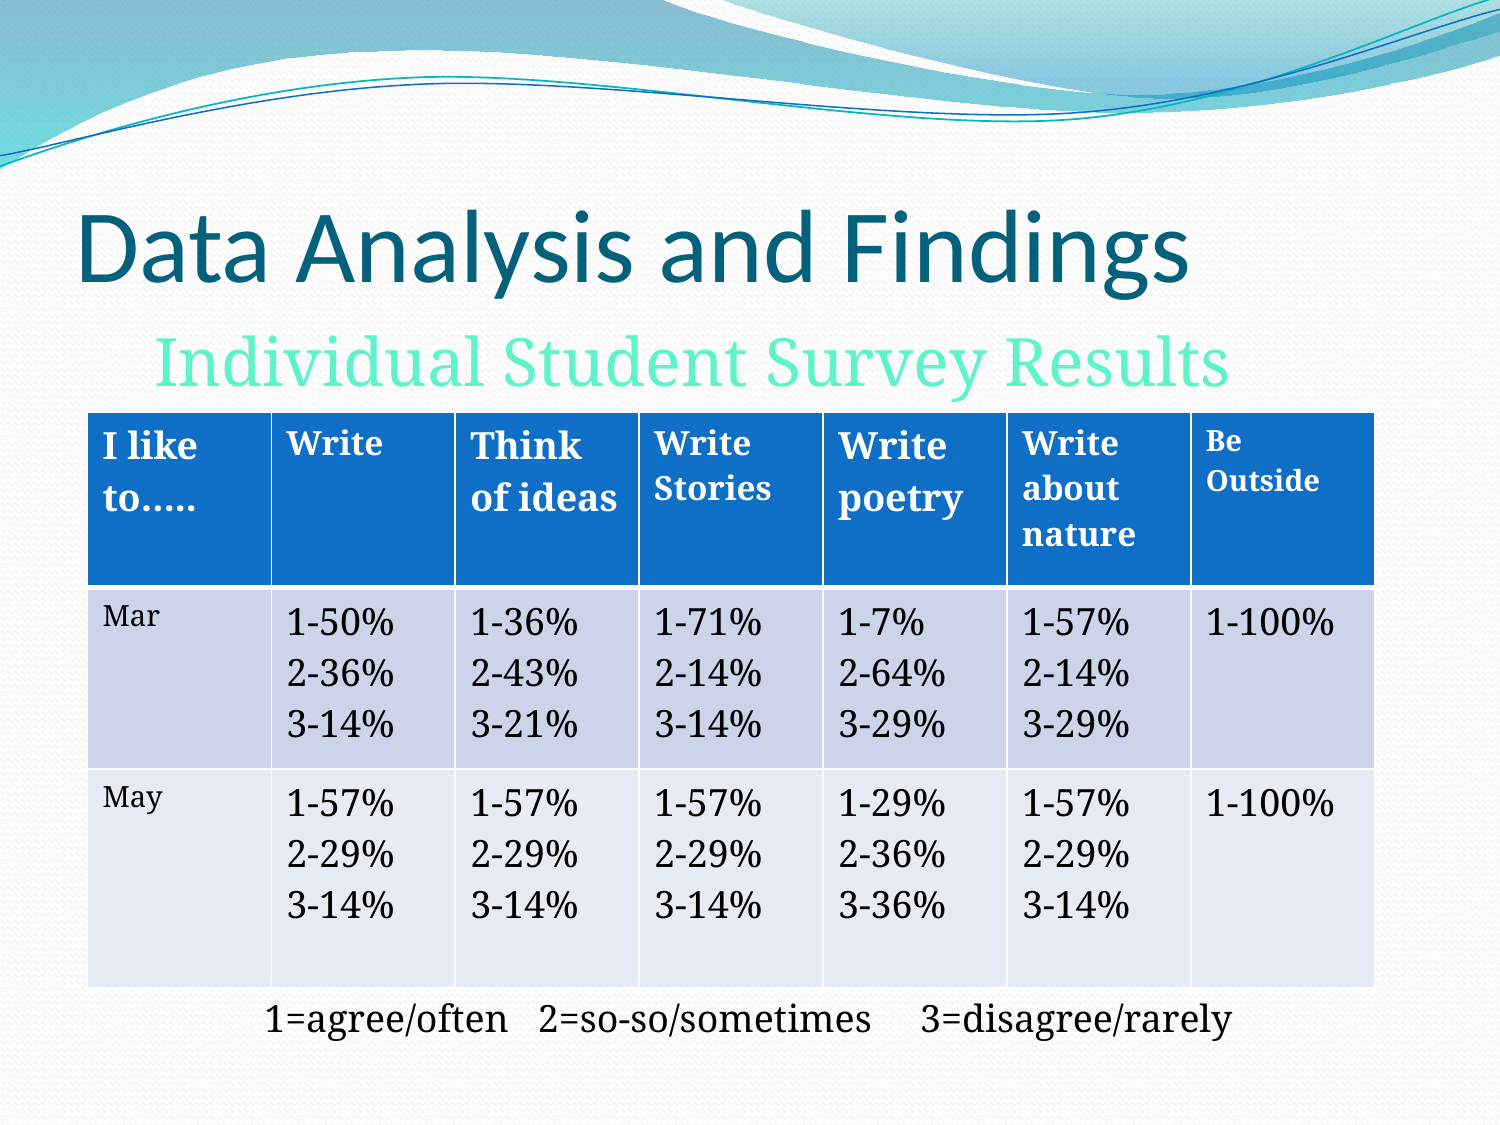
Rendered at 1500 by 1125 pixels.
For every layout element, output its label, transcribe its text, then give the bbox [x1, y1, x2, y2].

table_cell 1-50% 2-36% 3-14% [272, 590, 454, 768]
table_header Be Outside [1192, 413, 1374, 585]
table_cell 1-57% 2-29% 3-14% [272, 770, 454, 987]
table_cell 1-57% 2-29% 3-14% [1008, 770, 1190, 987]
title Data Analysis and Findings [75, 115, 1425, 303]
table_cell 1-57% 2-29% 3-14% [640, 770, 822, 987]
table_cell May [88, 770, 271, 987]
table_header Write poetry [824, 413, 1006, 585]
table_header Think of ideas [456, 413, 638, 585]
table_cell 1-100% [1192, 770, 1374, 987]
table_cell Mar [88, 590, 271, 768]
table_header I like to….. [88, 413, 271, 585]
table_cell 1-36% 2-43% 3-21% [456, 590, 638, 768]
table_cell 1-71% 2-14% 3-14% [640, 590, 822, 768]
table_cell 1-57% 2-14% 3-29% [1008, 590, 1190, 768]
text_box Individual Student Survey Results [139, 312, 1247, 408]
table_cell 1-57% 2-29% 3-14% [456, 770, 638, 987]
table_header Write Stories [640, 413, 822, 585]
table_cell 1-7% 2-64% 3-29% [824, 590, 1006, 768]
table_cell 1-100% [1192, 590, 1374, 768]
table_header Write [272, 413, 454, 585]
table_cell 1-29% 2-36% 3-36% [824, 770, 1006, 987]
table_header Write about nature [1008, 413, 1190, 585]
text_box 1=agree/often 2=so-so/sometimes 3=disagree/rarely [249, 987, 1249, 1048]
